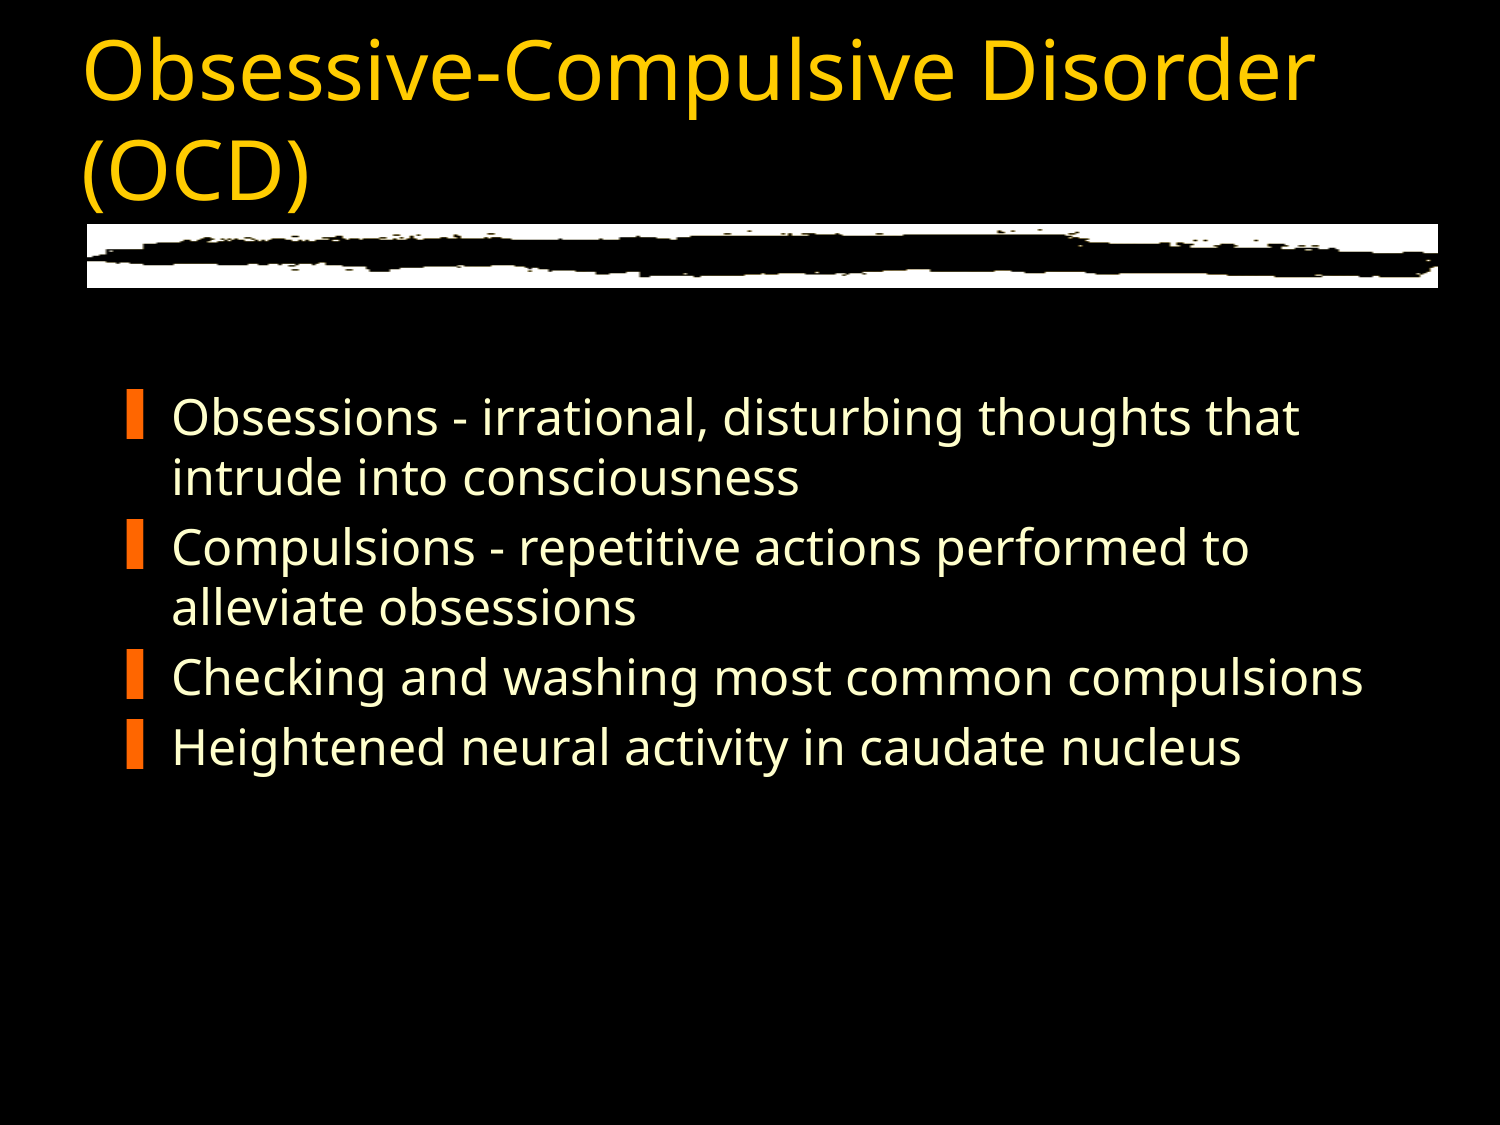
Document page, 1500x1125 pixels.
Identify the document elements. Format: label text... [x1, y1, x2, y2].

title Obsessive-Compulsive Disorder (OCD) [66, 37, 1342, 226]
list Obsessions - irrational, disturbing thoughts that intrude into consciousness Compulsions - repetitive actions performed to alleviate obsessions Checking and washing most common compulsions Heightened neural activity in caudate nucleus [99, 377, 1442, 1063]
